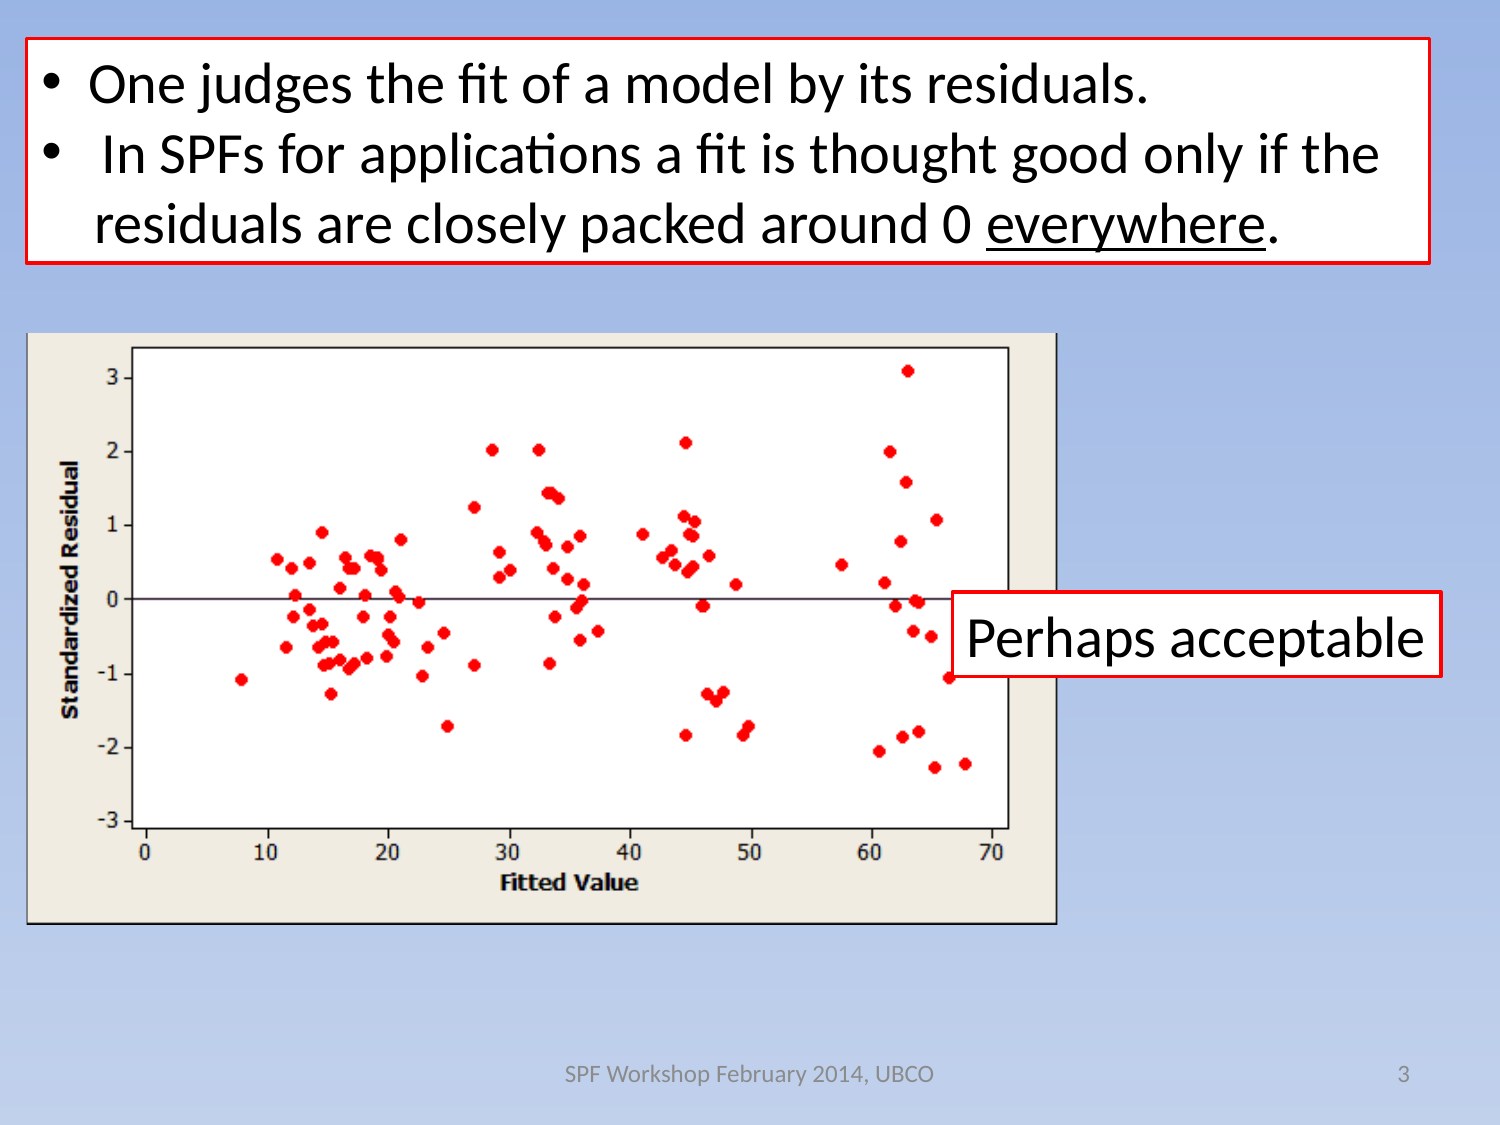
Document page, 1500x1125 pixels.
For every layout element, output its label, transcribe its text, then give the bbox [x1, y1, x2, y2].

text_box One judges the fit of a model by its residuals. In SPFs for applications a fit is thought good only if the residuals are closely packed around 0 everywhere. [26, 38, 1430, 263]
slide_number 3 [1074, 1042, 1425, 1103]
picture [26, 333, 1058, 925]
text_box Perhaps acceptable [1062, 592, 1442, 677]
footer SPF Workshop February 2014, UBCO [512, 1042, 988, 1103]
